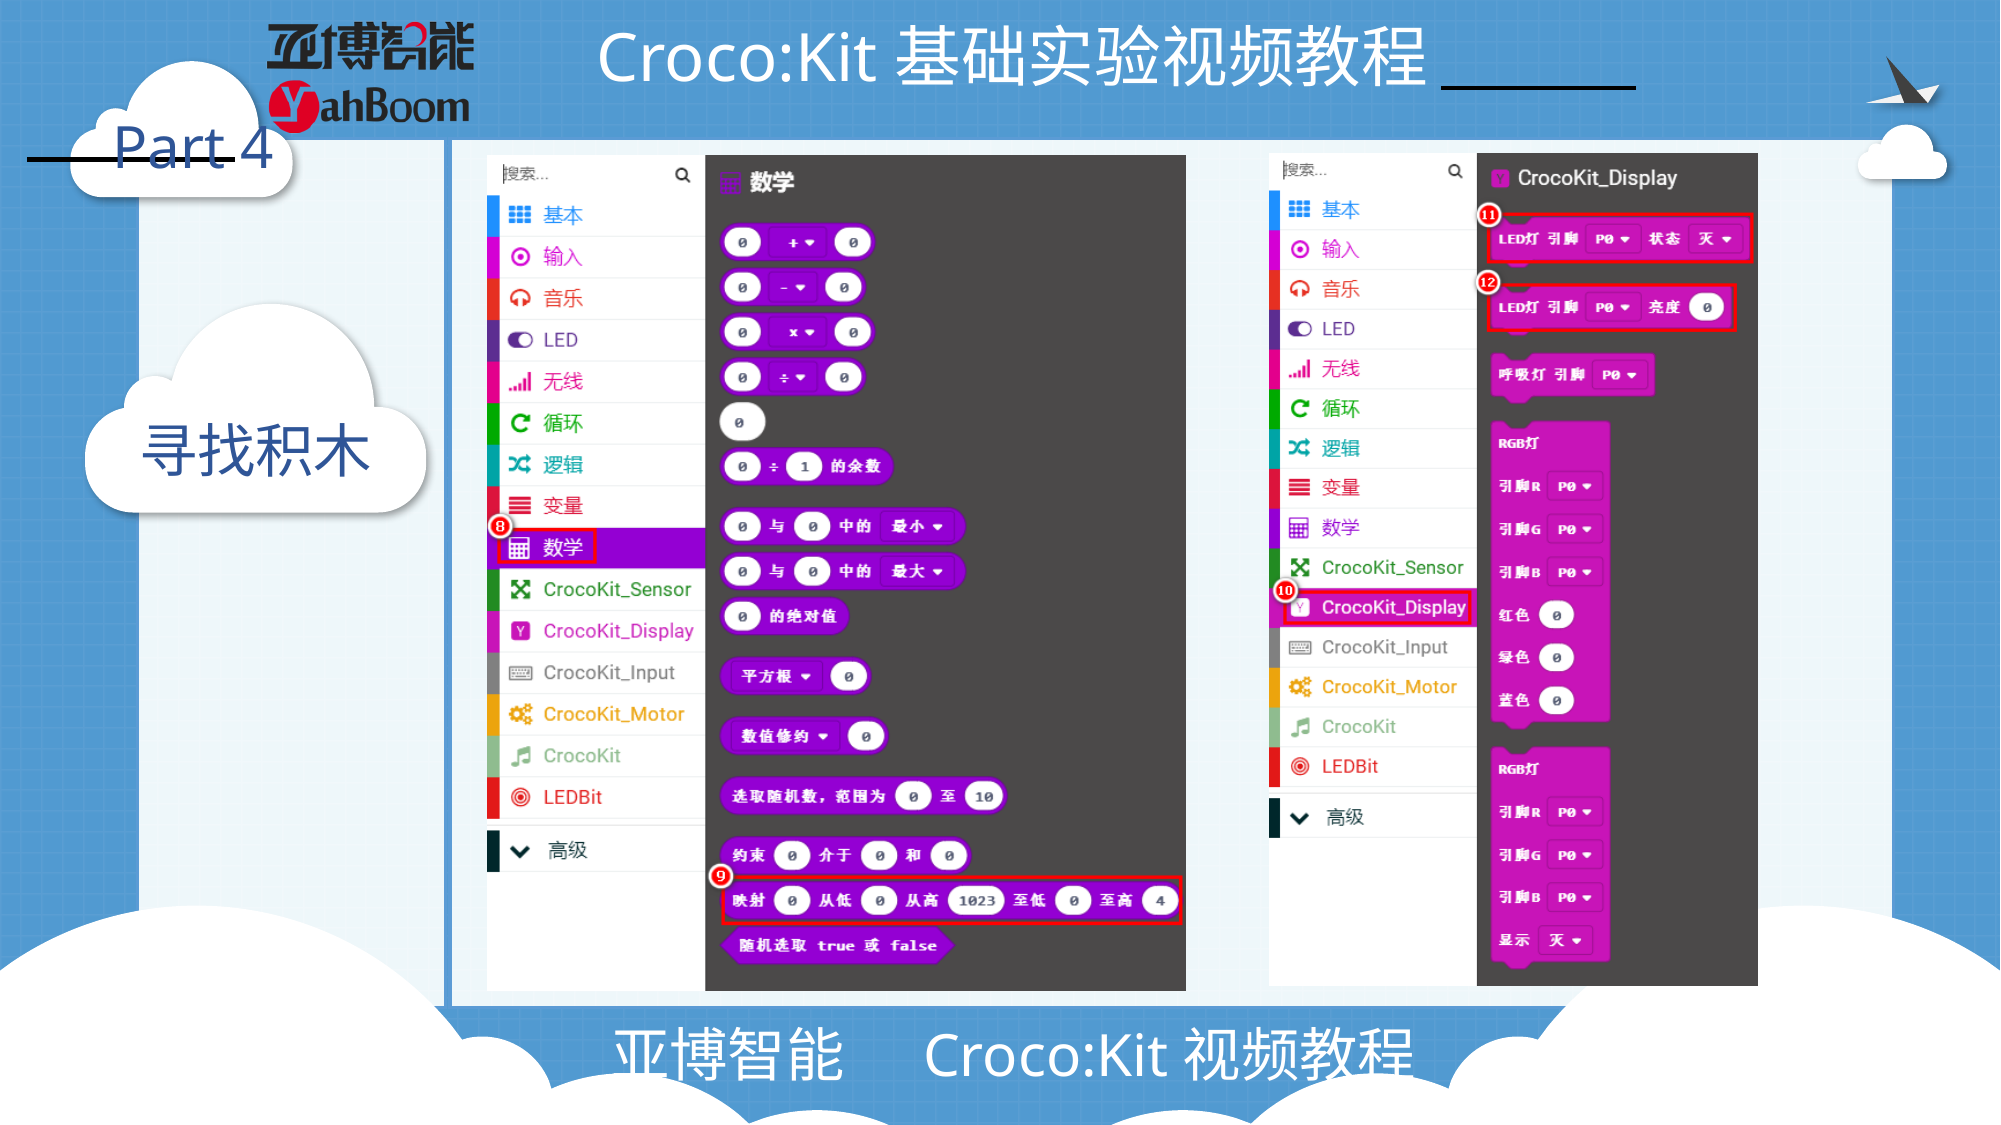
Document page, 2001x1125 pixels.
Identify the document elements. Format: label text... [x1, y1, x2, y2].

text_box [85, 303, 427, 563]
picture [1269, 153, 1758, 986]
text_box Part 4 [97, 103, 289, 188]
text_box Croco:Kit基础实验视频教程 [289, 7, 1660, 173]
text_box 亚博智能 Croco:Kit视频教程 [0, 978, 886, 1125]
picture [258, 7, 479, 144]
picture [487, 155, 1186, 991]
text_box 亚博智能 Croco:Kit视频教程 [1113, 978, 2000, 1125]
text_box Croco:Kit基础实验视频教程 [12, 7, 258, 173]
